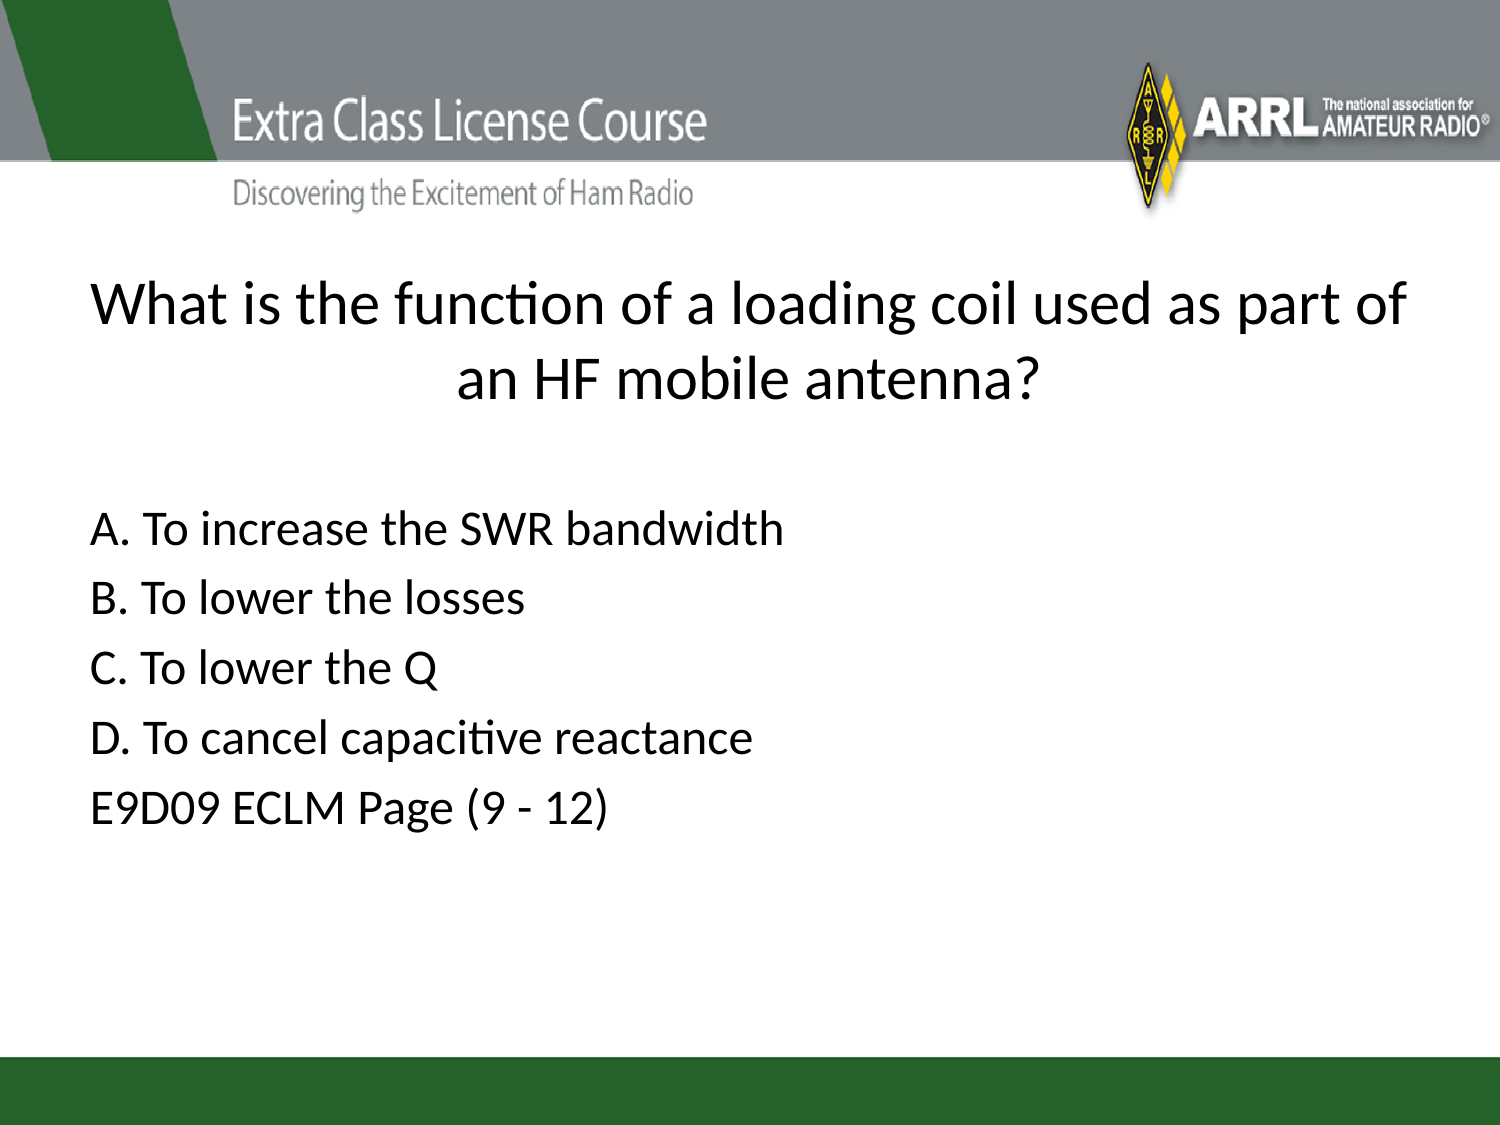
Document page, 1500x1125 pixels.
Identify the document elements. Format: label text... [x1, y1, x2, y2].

picture [0, 0, 1500, 1125]
list A. To increase the SWR bandwidth B. To lower the losses C. To lower the Q D. To cancel capacitive reactance E9D09 ECLM Page (9 - 12) [75, 487, 1425, 1005]
title What is the function of a loading coil used as part of an HF mobile antenna? [75, 254, 1425, 435]
